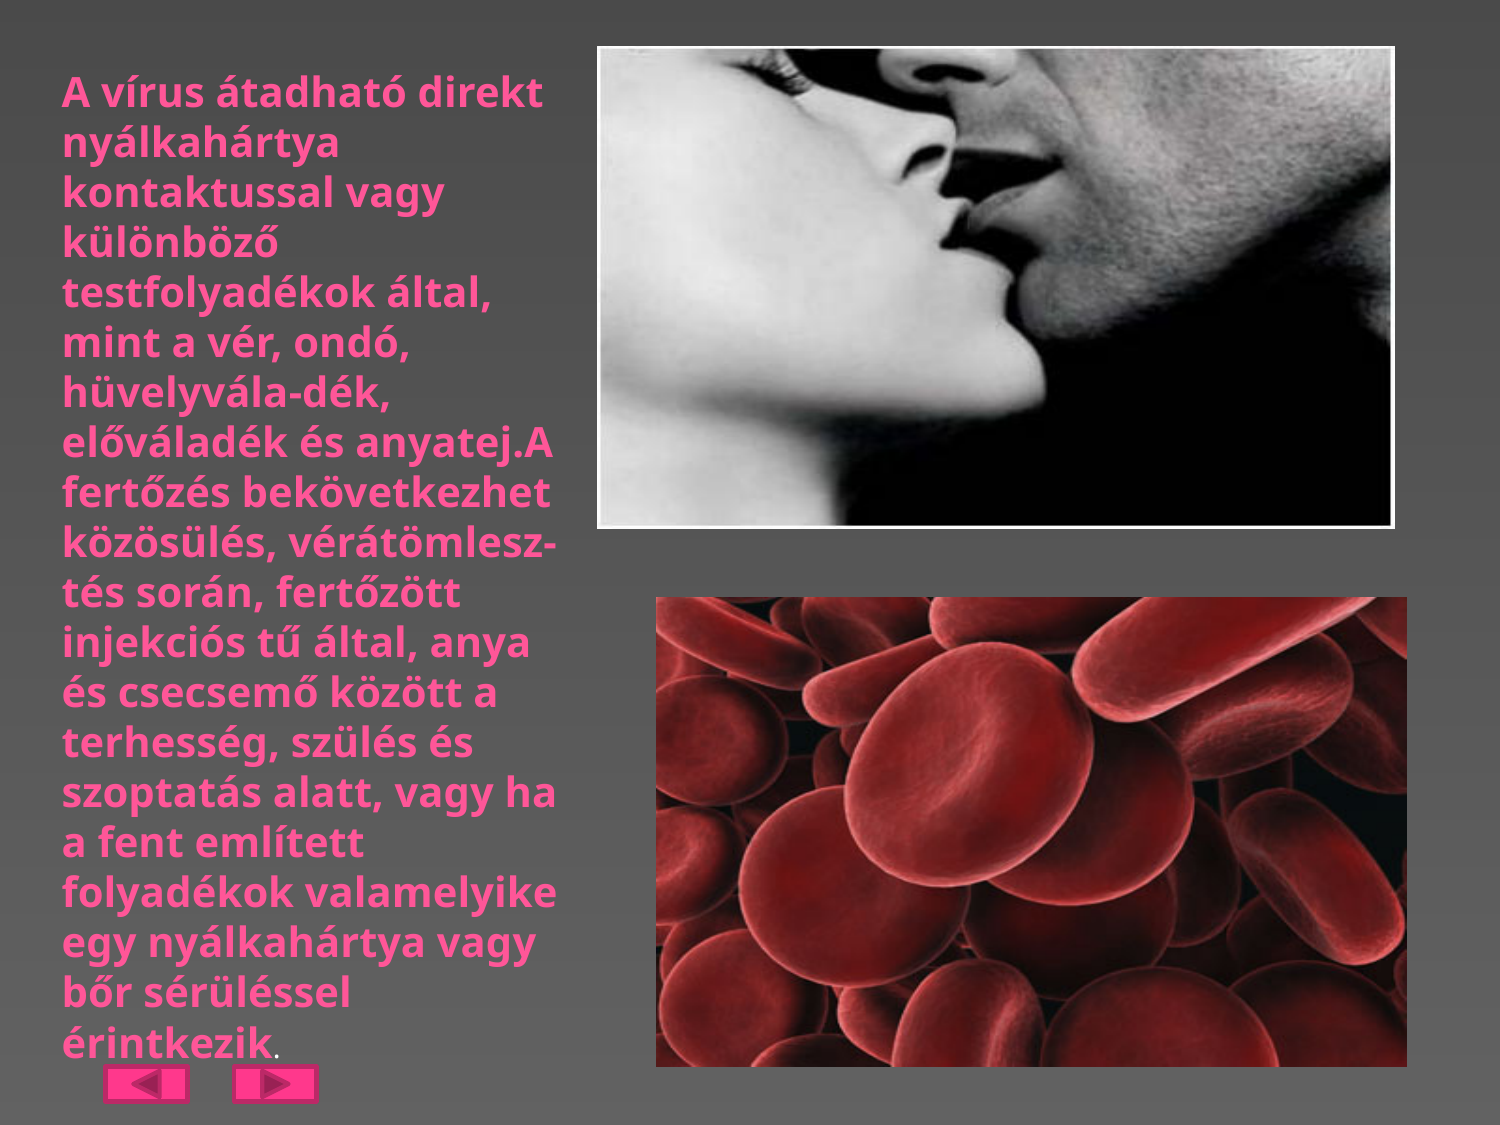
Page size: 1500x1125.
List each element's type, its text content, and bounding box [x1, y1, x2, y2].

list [597, 46, 1395, 529]
list A vírus átadható direkt nyálkahártya kontaktussal vagy különböző testfolyadékok által, mint a vér, ondó, hüvelyvála-dék, előváladék és anyatej.A fertőzés bekövetkezhet közösülés, vérátömlesz-tés során, fertőzött injekciós tű által, anya és csecsemő között a terhesség, szülés és szoptatás alatt, vagy ha a fent említett folyadékok valamelyike egy nyálkahártya vagy bőr sérüléssel érintkezik. [46, 58, 575, 1077]
picture [655, 597, 1407, 1067]
text_box [103, 1064, 190, 1104]
text_box [232, 1064, 319, 1104]
